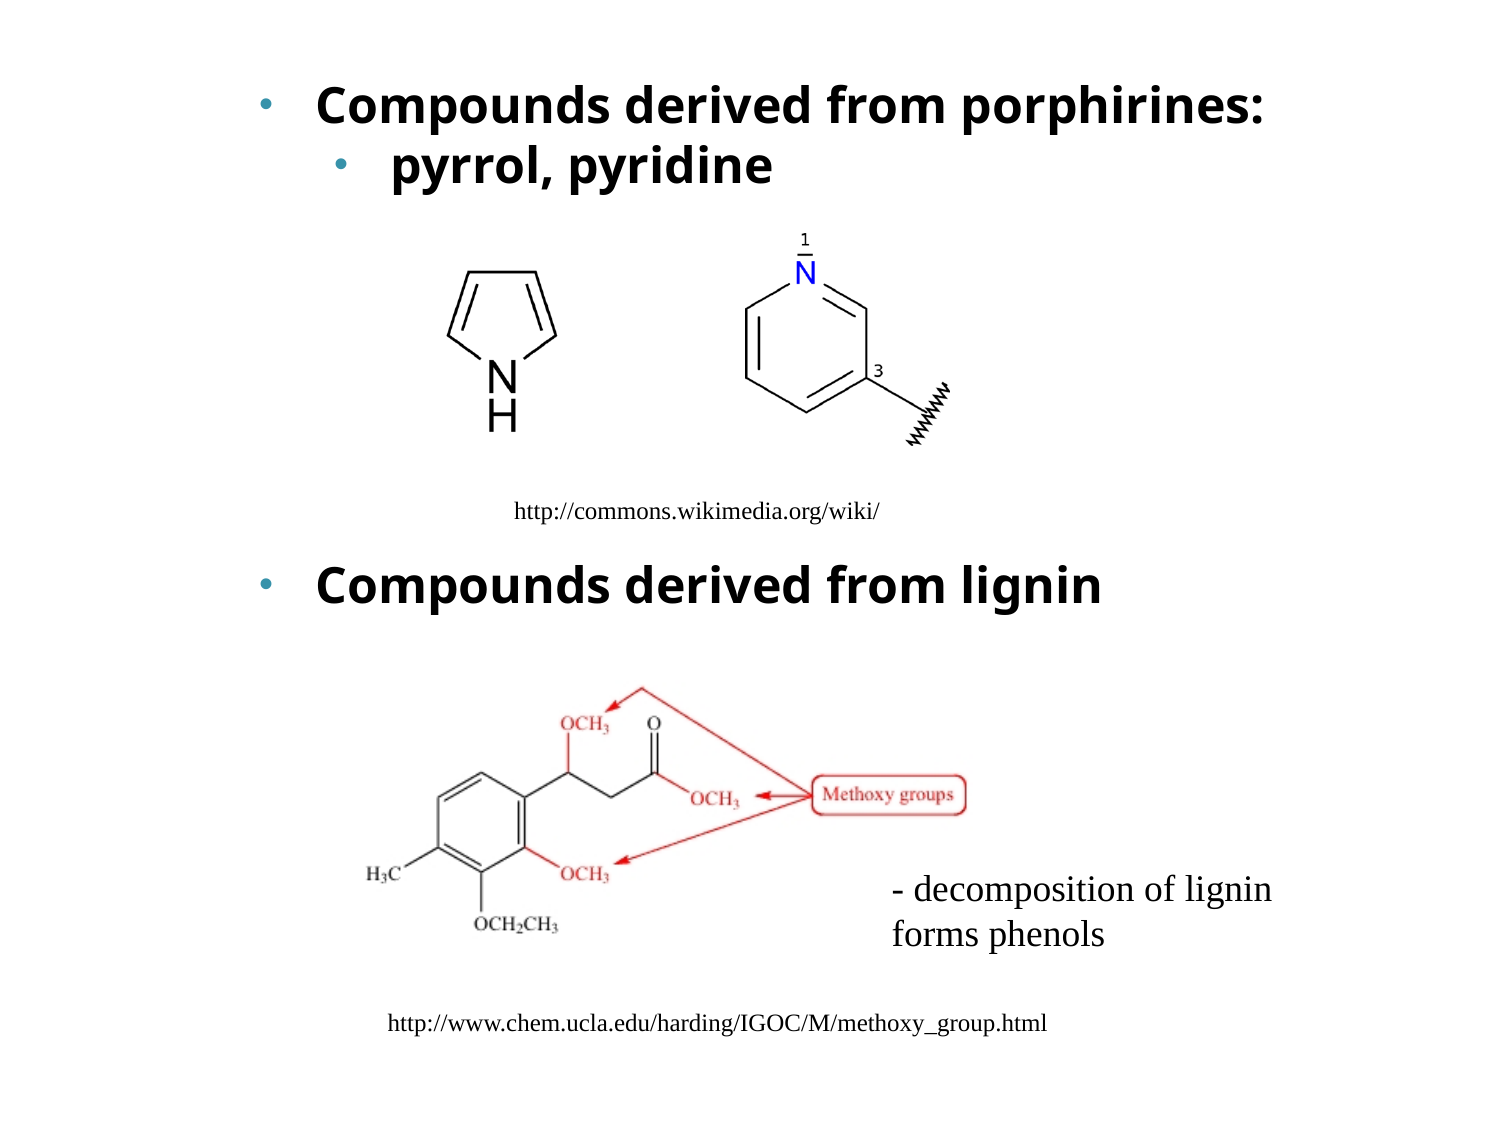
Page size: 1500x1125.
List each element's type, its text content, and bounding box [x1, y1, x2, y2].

picture [431, 255, 572, 446]
picture [745, 233, 950, 446]
picture [360, 680, 973, 940]
text_box Compounds derived from porphirines: pyrrol, pyridine Compounds derived from lignin [74, 66, 1425, 1071]
text_box http://www.chem.ucla.edu/harding/IGOC/M/methoxy_group.html [372, 999, 1123, 1045]
text_box http://commons.wikimedia.org/wiki/ [499, 486, 1250, 532]
text_box - decomposition of lignin forms phenols [876, 856, 1376, 961]
